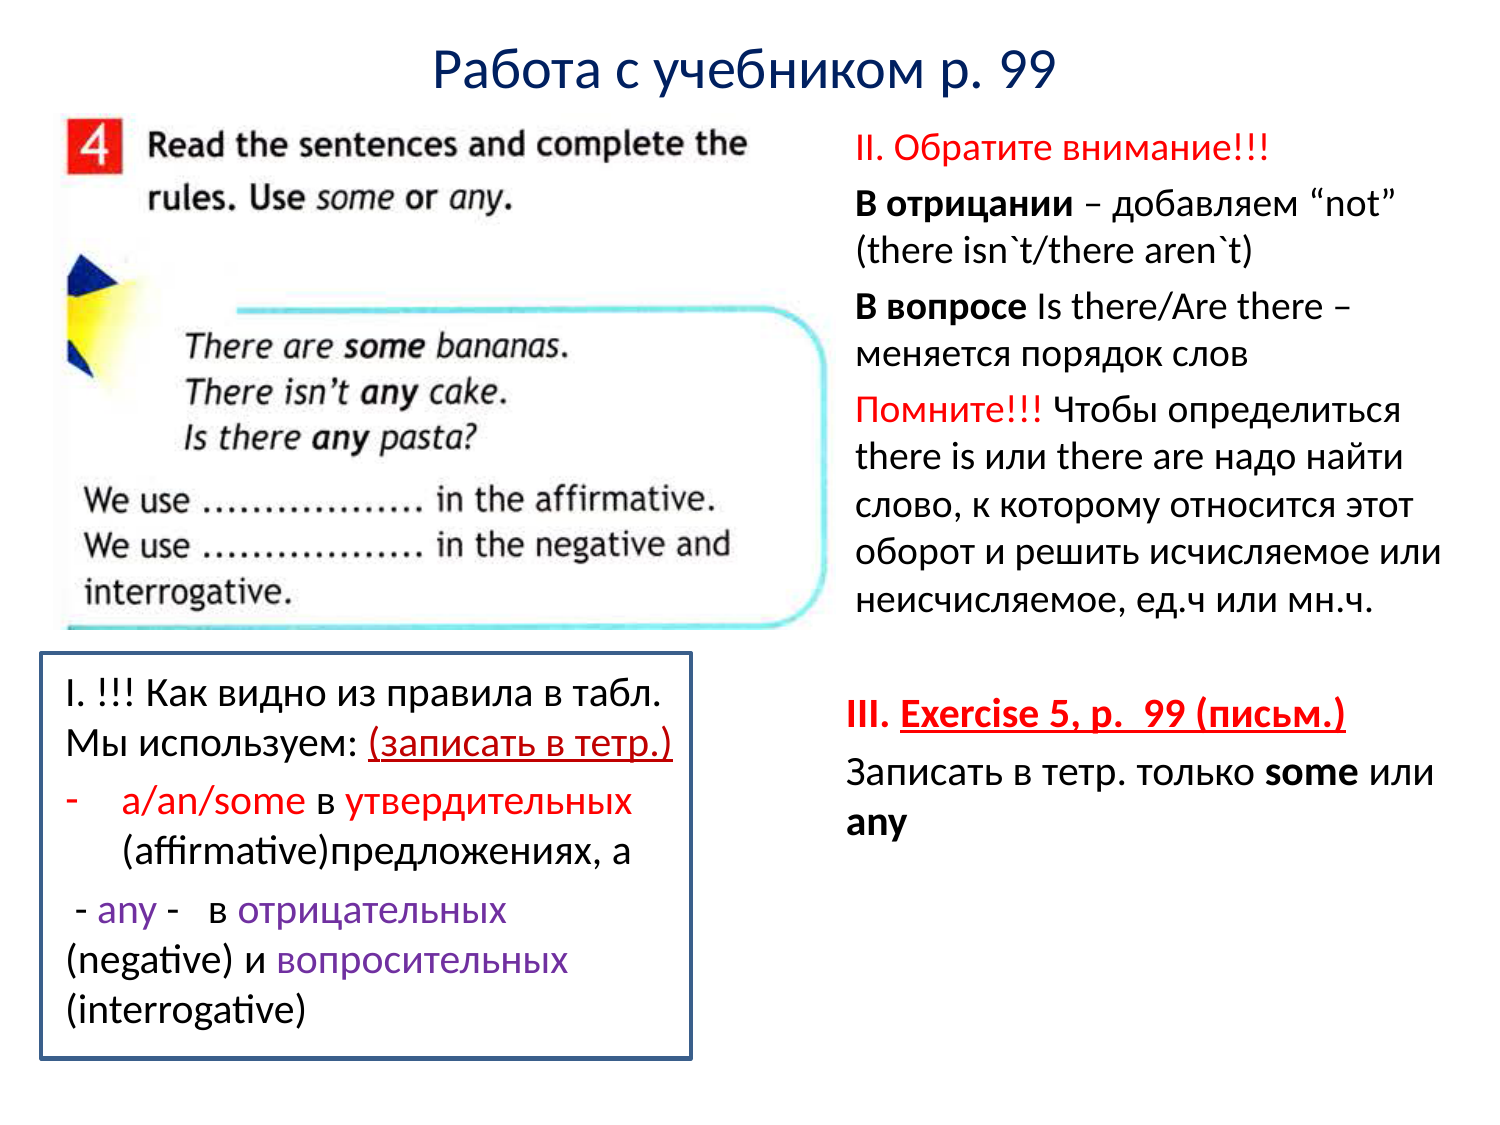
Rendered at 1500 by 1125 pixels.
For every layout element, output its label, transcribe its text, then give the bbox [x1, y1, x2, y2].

picture [52, 113, 837, 630]
text_box [39, 651, 693, 1061]
text_box III. Exercise 5, p. 99 (письм.) Записать в тетр. только some или any [830, 678, 1475, 1104]
text_box II. Обратите внимание!!! В отрицании – добавляем “not” (there isn`t/there aren`t) В вопросе Is there/Are there – меняется порядок слов Помните!!! Чтобы определиться there is или there are надо найти слово, к которому относится этот оборот и решить исчисляемое или неисчисляемое, ед.ч или мн.ч. [839, 113, 1475, 634]
list I. !!! Как видно из правила в табл. Мы используем: (записать в тетр.) a/an/some в утвердительных (affirmative)предложениях, а - any - в отрицательных (negative) и вопросительных (interrogative) [50, 656, 694, 1083]
title Работа c учебником p. 99 [64, 19, 1425, 112]
